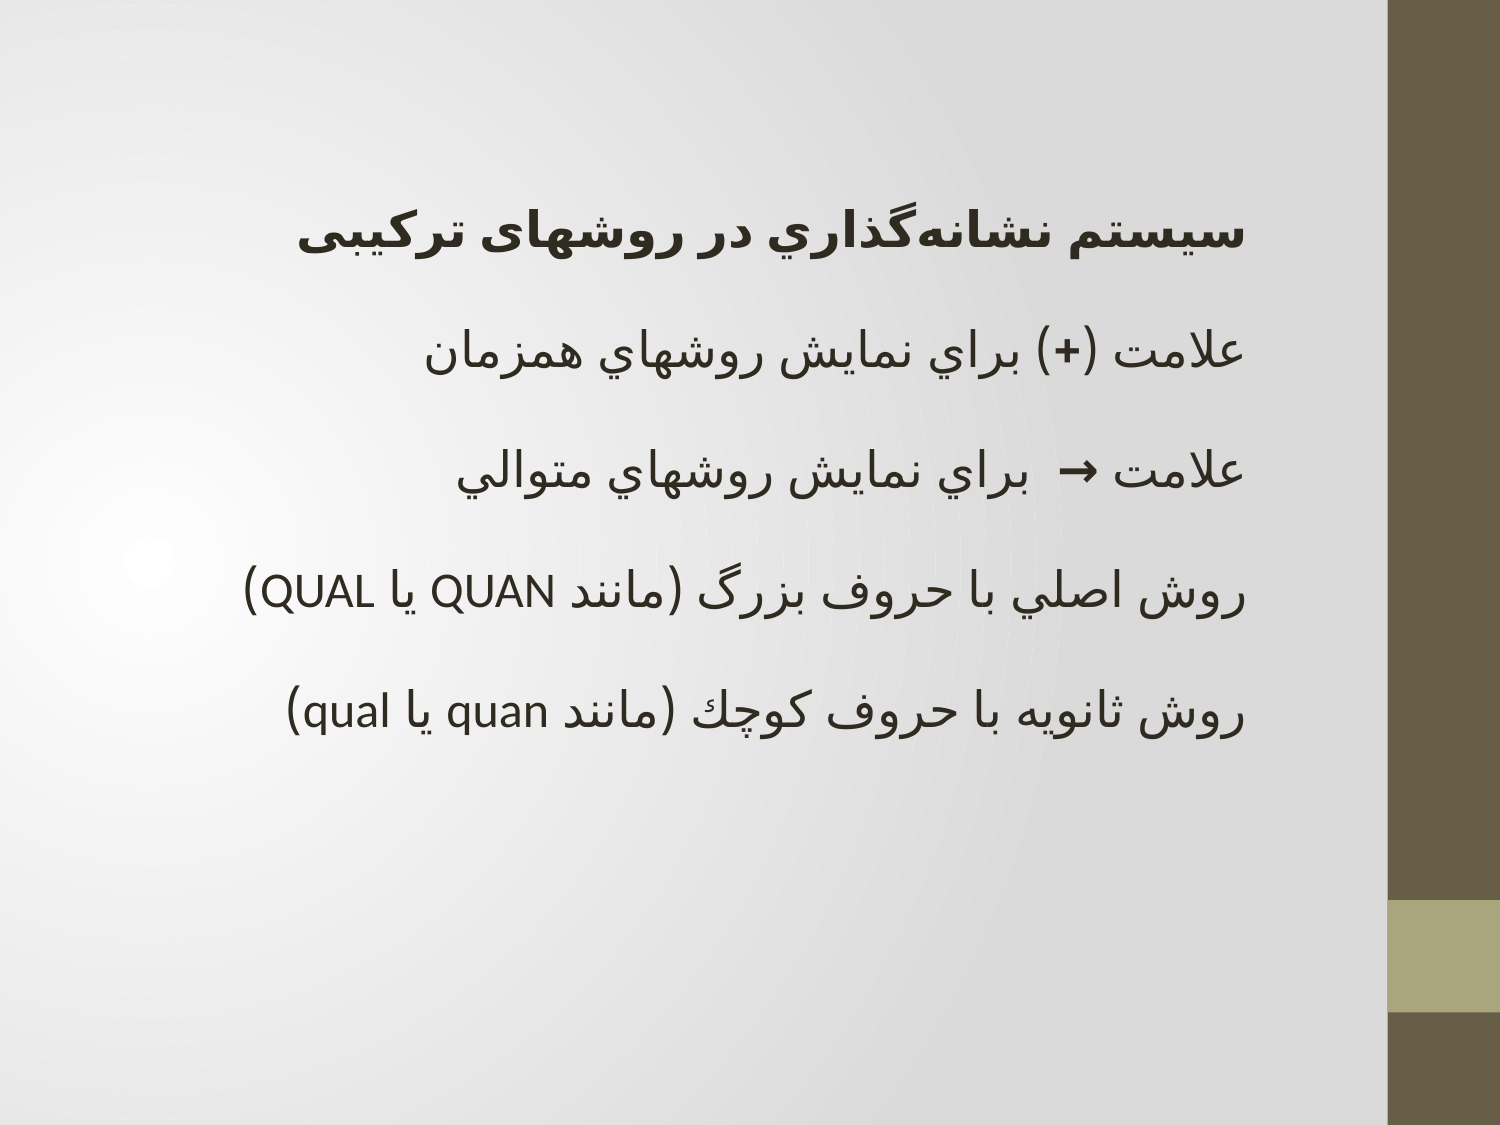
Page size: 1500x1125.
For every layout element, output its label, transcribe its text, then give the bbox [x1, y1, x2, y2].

text_box سيستم نشانه‌گذاري در روشهای ترکیبی علامت (+) براي نمايش روشهاي همزمان علامت → براي نمايش روشهاي متوالي روش اصلي با حروف بزرگ (مانند QUAN يا QUAL) روش ثانويه با حروف كوچك (مانند quan يا qual) [174, 189, 1263, 790]
